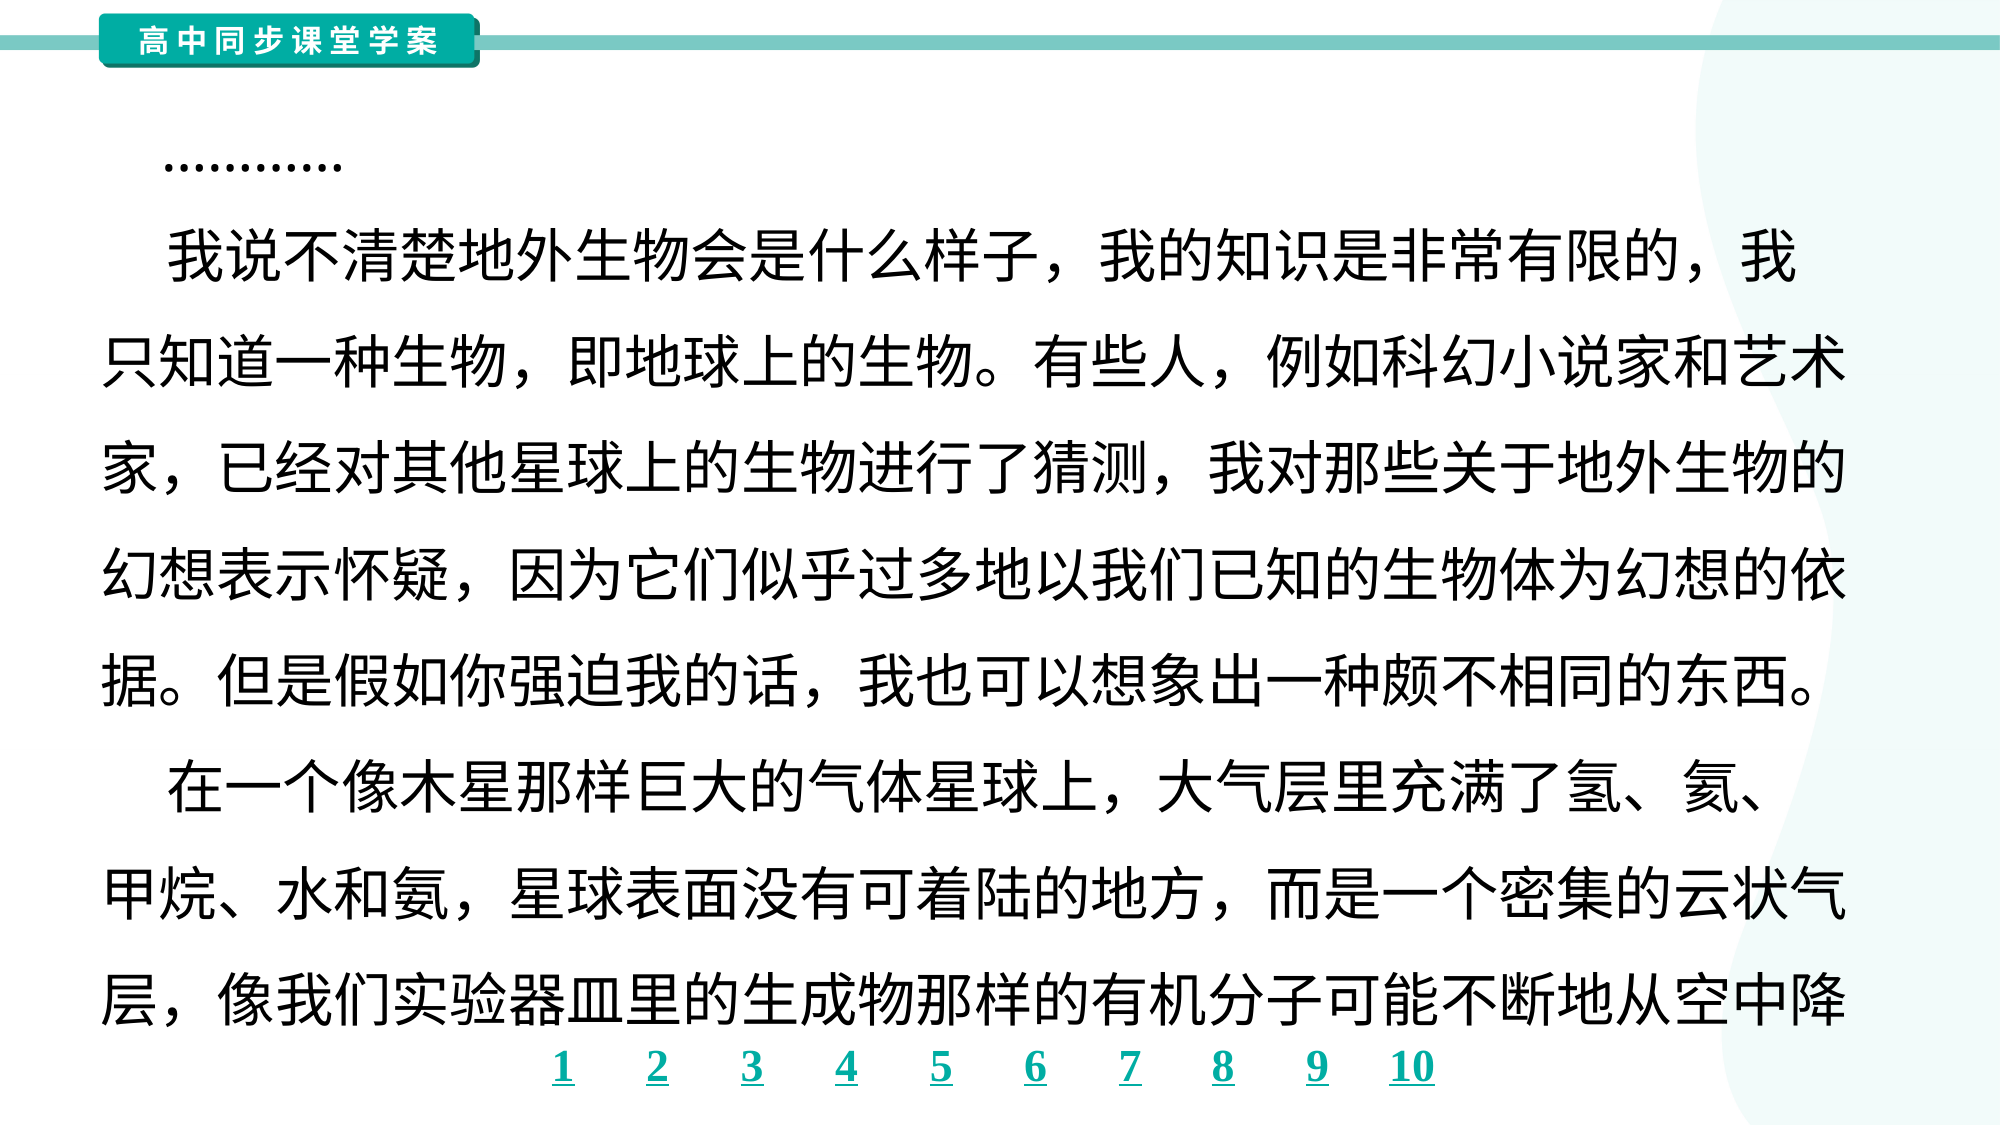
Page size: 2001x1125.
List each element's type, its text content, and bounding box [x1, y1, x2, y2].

text_box ………… 我说不清楚地外生物会是什么样子，我的知识是非常有限的，我 只知道一种生物，即地球上的生物。有些人，例如科幻小说家和艺术 家，已经对其他星球上的生物进行了猜测，我对那些关于地外生物的 幻想表示怀疑，因为它们似乎过多地以我们已知的生物体为幻想的依 据。但是假如你强迫我的话，我也可以想象出一种颇不相同的东西。 在一个像木星那样巨大的气体星球上，大气层里充满了氢、氦、 甲烷、水和氨，星球表面没有可着陆的地方，而是一个密集的云状气 层，像我们实验器皿里的生成物那样的有机分子可能不断地从空中降 [100, 76, 1899, 1033]
picture [0, 0, 2000, 1125]
